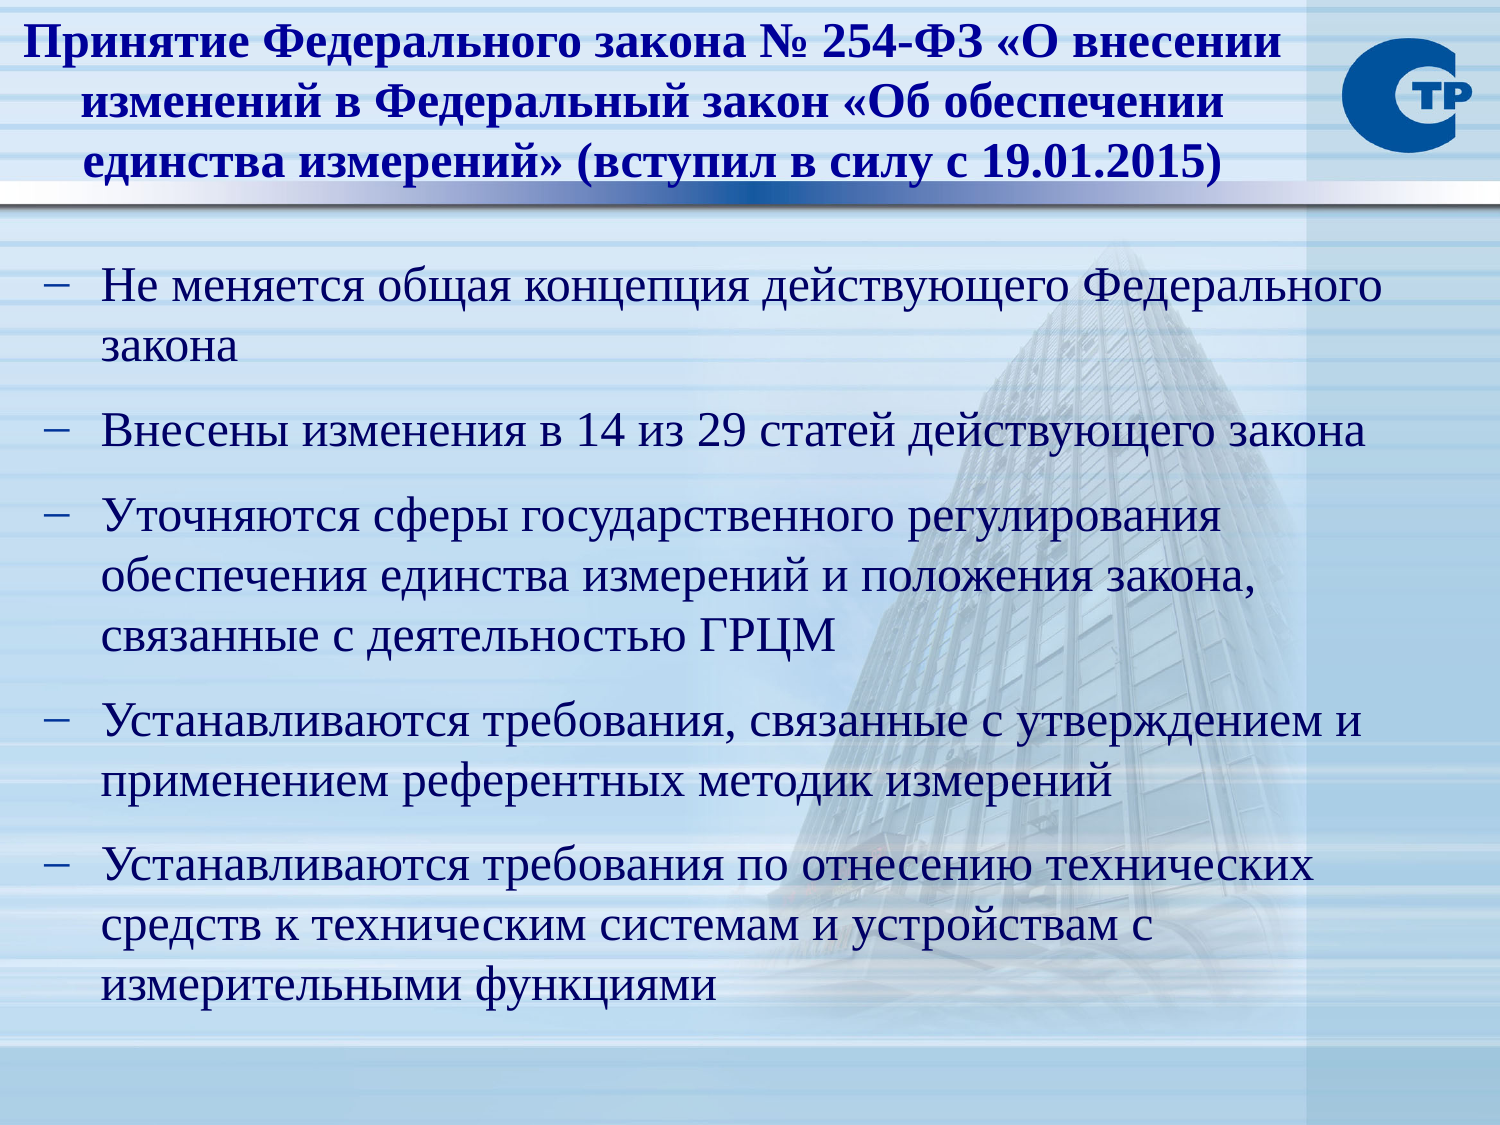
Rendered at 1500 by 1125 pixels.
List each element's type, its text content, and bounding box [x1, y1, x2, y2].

picture [0, 0, 1500, 1125]
list Не меняется общая концепция действующего Федерального закона Внесены изменения в 14 из 29 статей действующего закона Уточняются сферы государственного регулирования обеспечения единства измерений и положения закона, связанные с деятельностью ГРЦМ Устанавливаются требования, связанные с утверждением и применением референтных методик измерений Устанавливаются требования по отнесению технических средств к техническим системам и устройствам с измерительными функциями [29, 243, 1500, 986]
title Принятие Федерального закона № 254-ФЗ «О внесении изменений в Федеральный закон «Об обеспечении единства измерений» (вступил в силу с 19.01.2015) [0, 0, 1306, 188]
